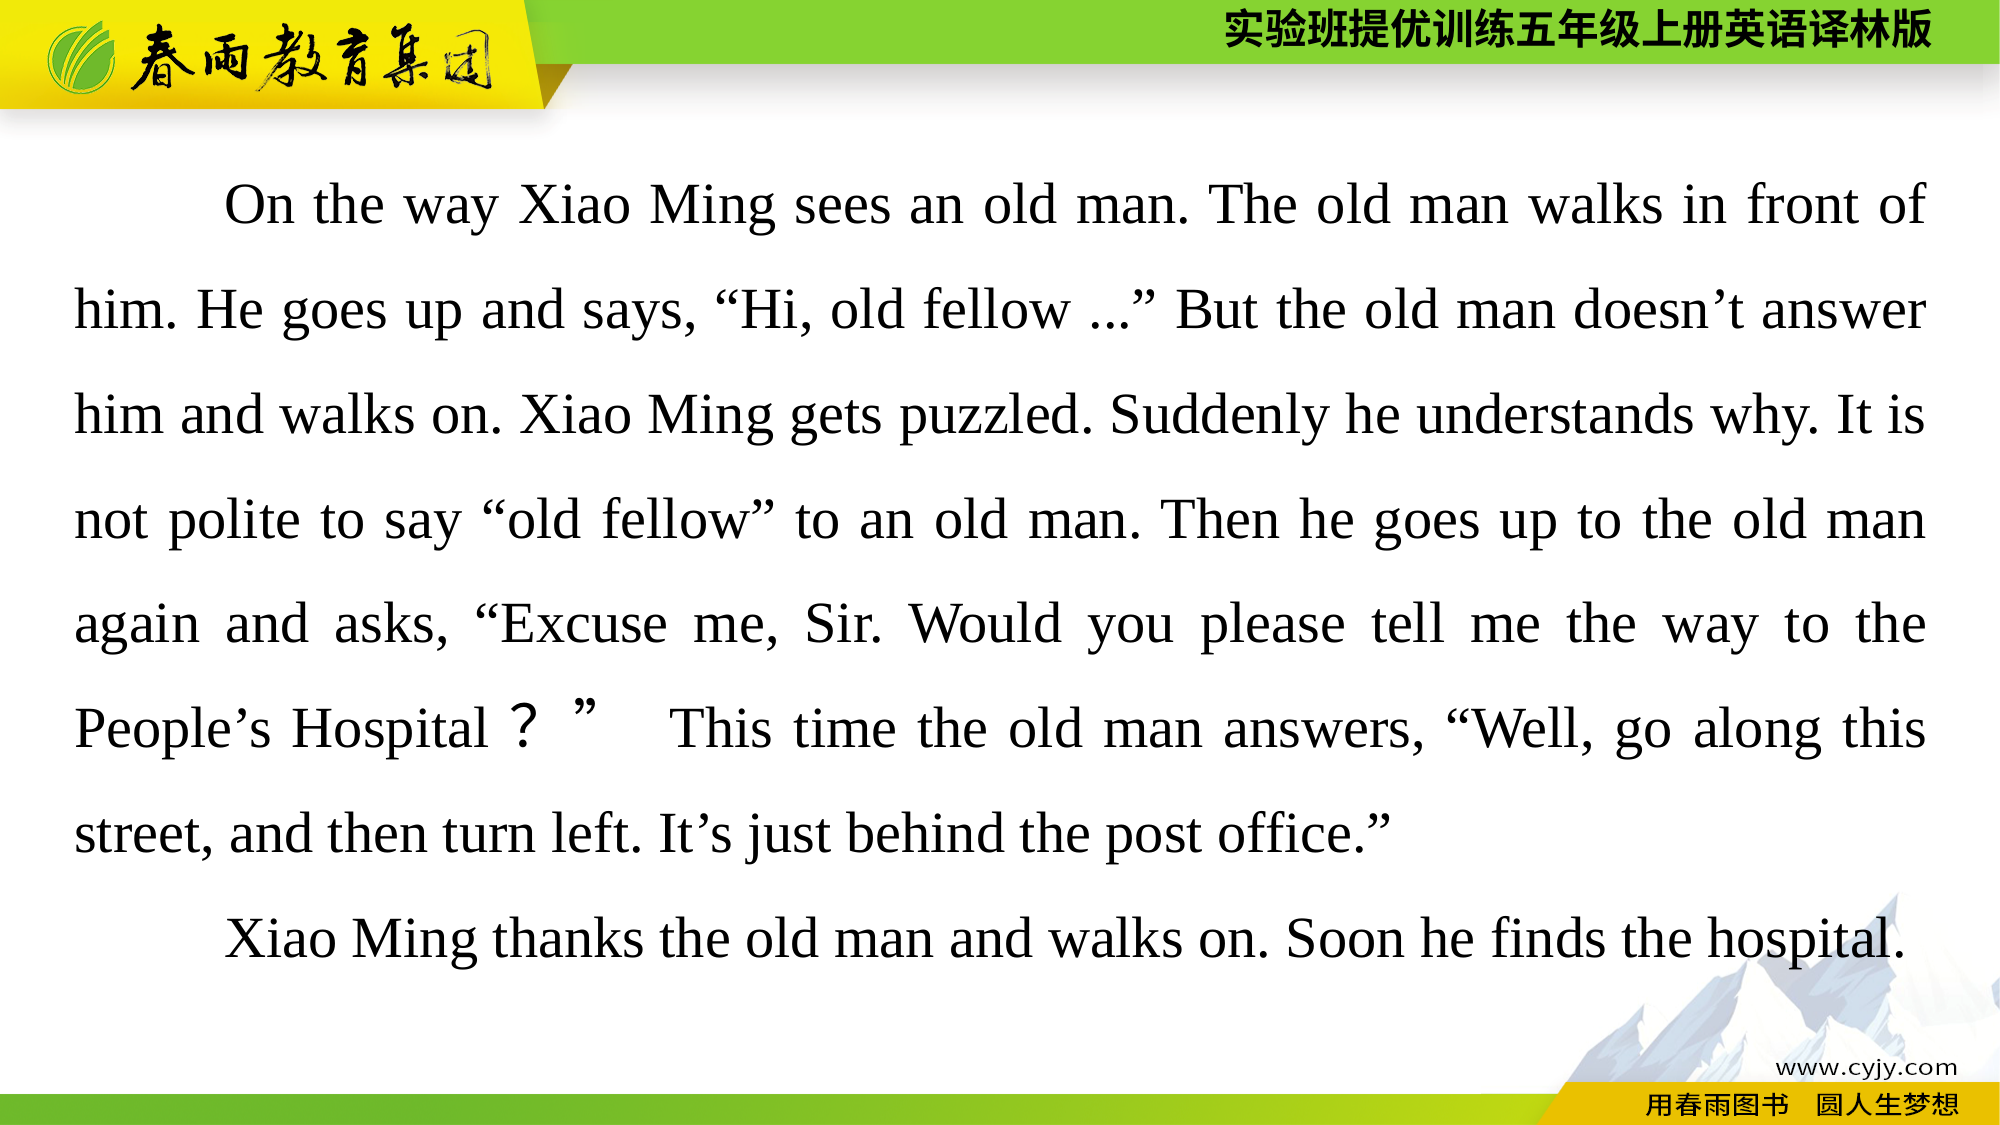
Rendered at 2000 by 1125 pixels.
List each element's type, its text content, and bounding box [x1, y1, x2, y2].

list On the way Xiao Ming sees an old man. The old man walks in front of him. He goes up and says, “Hi, old fellow ...” But the old man doesn’t answer him and walks on. Xiao Ming gets puzzled. Suddenly he understands why. It is not polite to say “old fellow” to an old man. Then he goes up to the old man again and asks, “Excuse me, Sir. Would you please tell me the way to the People’s Hospital？” This time the old man answers, “Well, go along this street, and then turn left. It’s just behind the post office.” Xiao Ming thanks the old man and walks on. Soon he finds the hospital. [59, 122, 1944, 986]
picture [0, 0, 2000, 1125]
